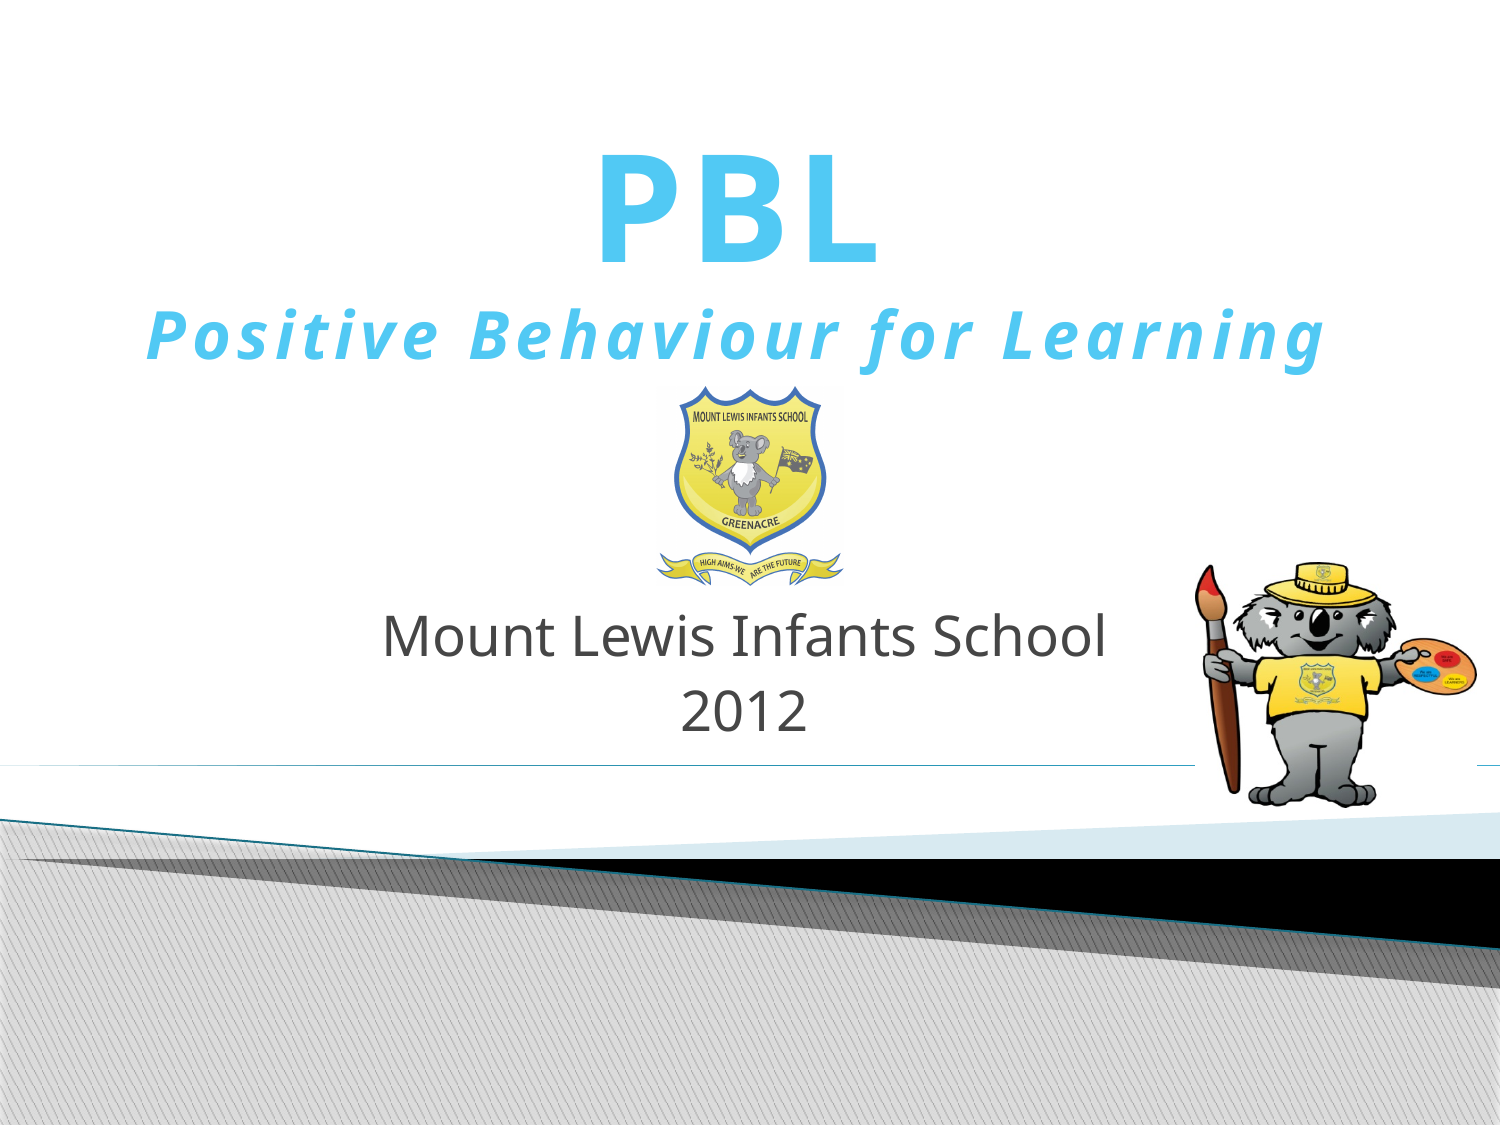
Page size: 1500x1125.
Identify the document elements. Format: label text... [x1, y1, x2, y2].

text_box PBL Positive Behaviour for Learning [130, 105, 1342, 381]
picture [1195, 562, 1477, 808]
picture [5, 859, 1500, 989]
picture [655, 386, 844, 587]
subtitle Mount Lewis Infants School 2012 [112, 592, 1189, 790]
